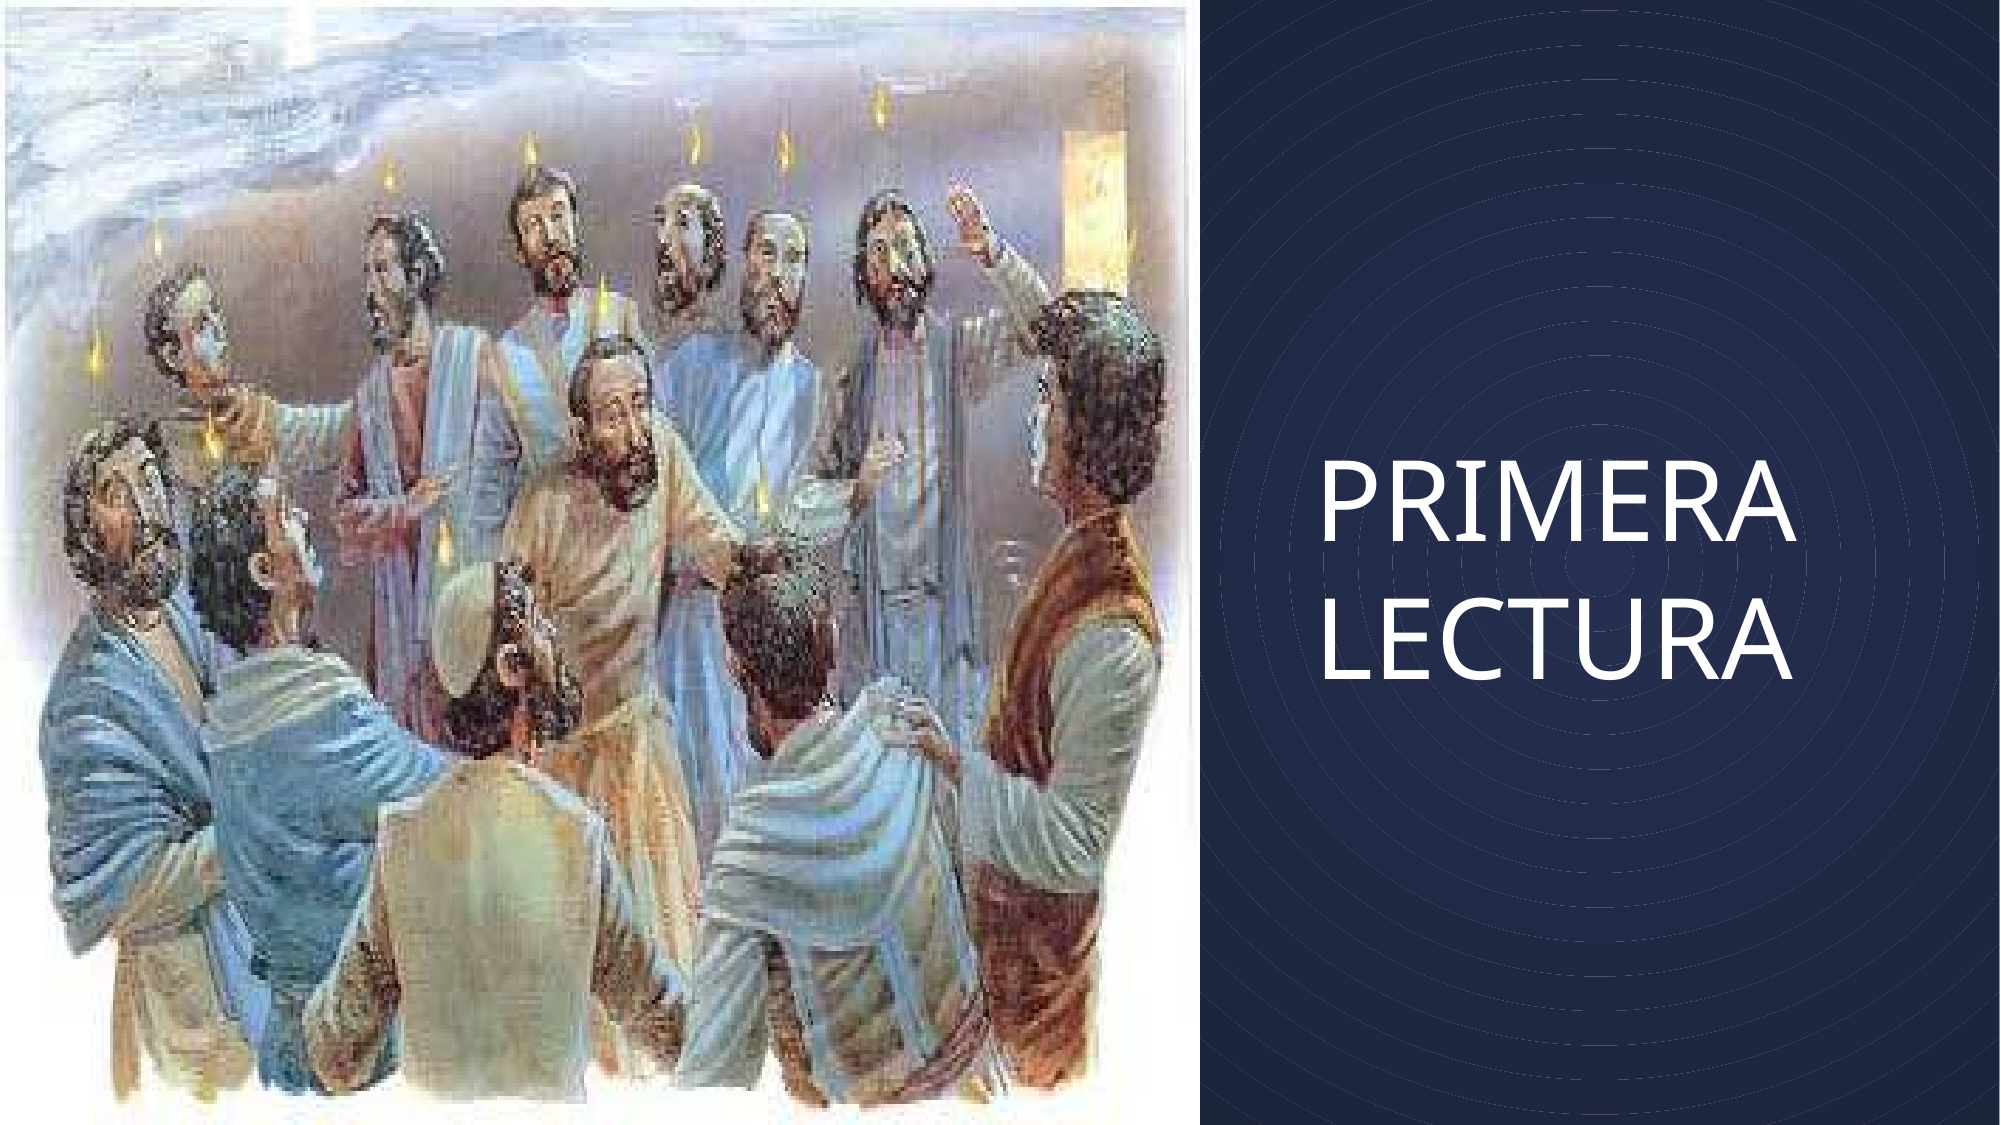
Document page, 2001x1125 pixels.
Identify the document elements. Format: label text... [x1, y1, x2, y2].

picture [0, 0, 1200, 1125]
title PRIMERA LECTURA [1299, 387, 1825, 715]
